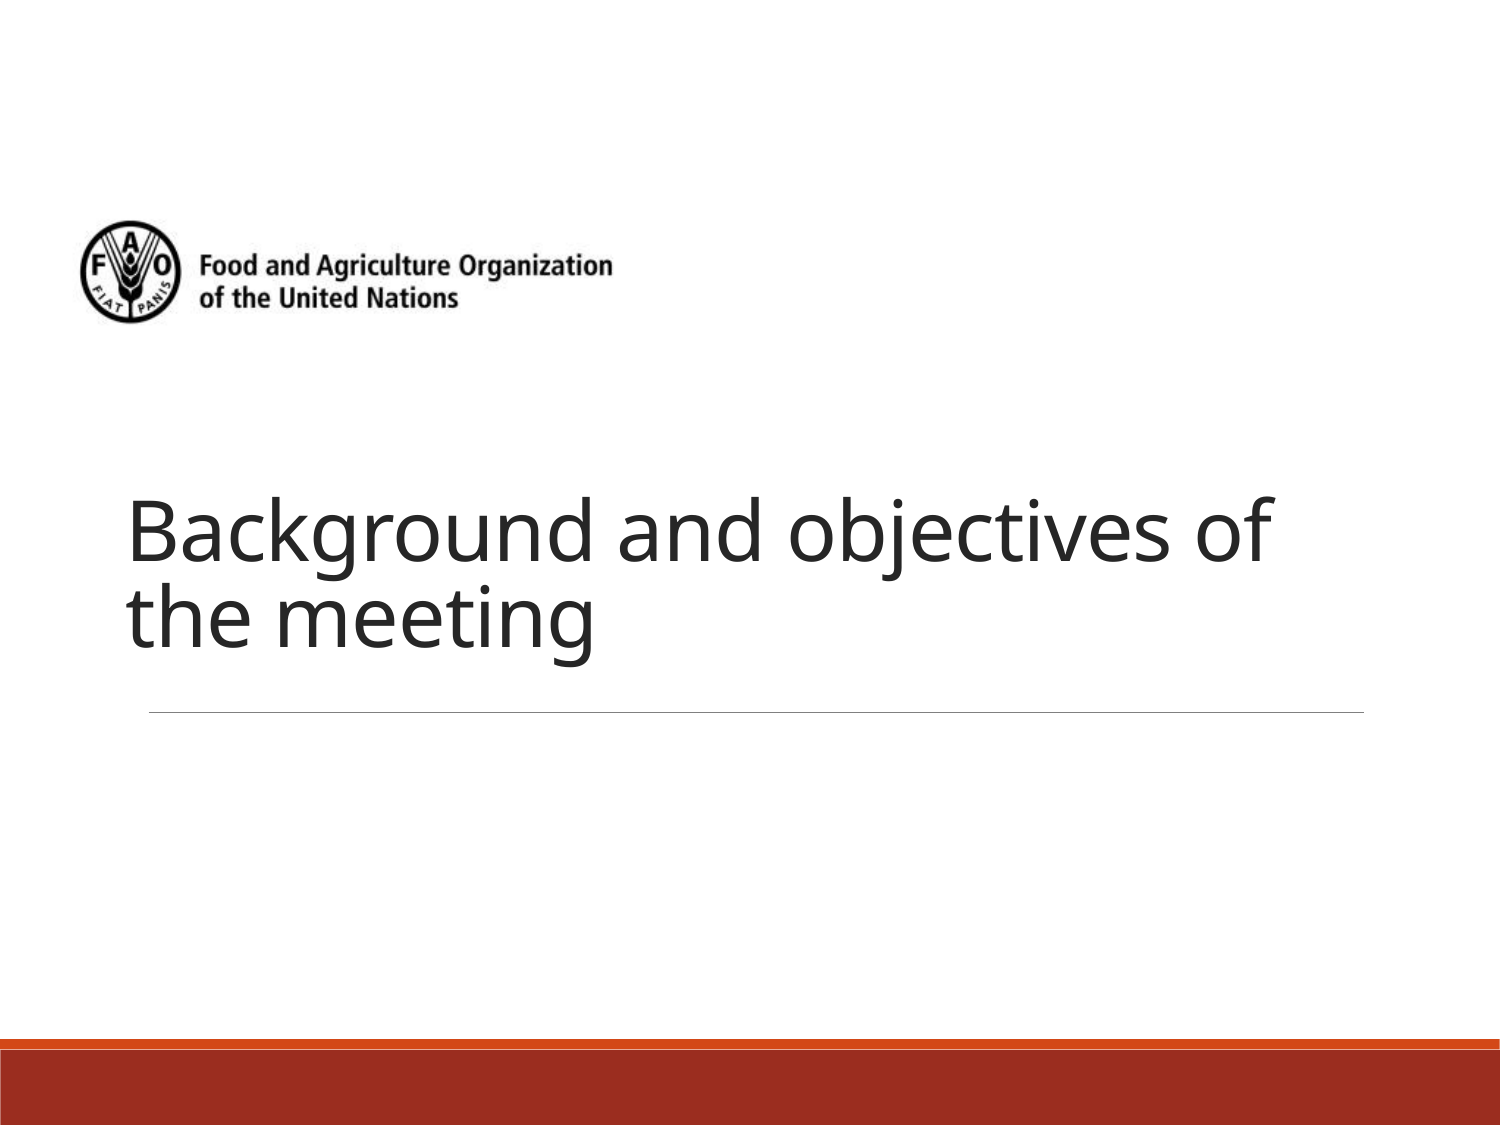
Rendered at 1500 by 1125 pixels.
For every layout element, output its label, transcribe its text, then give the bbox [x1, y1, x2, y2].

title Background and objectives of the meeting [110, 233, 1419, 673]
picture [38, 183, 653, 367]
